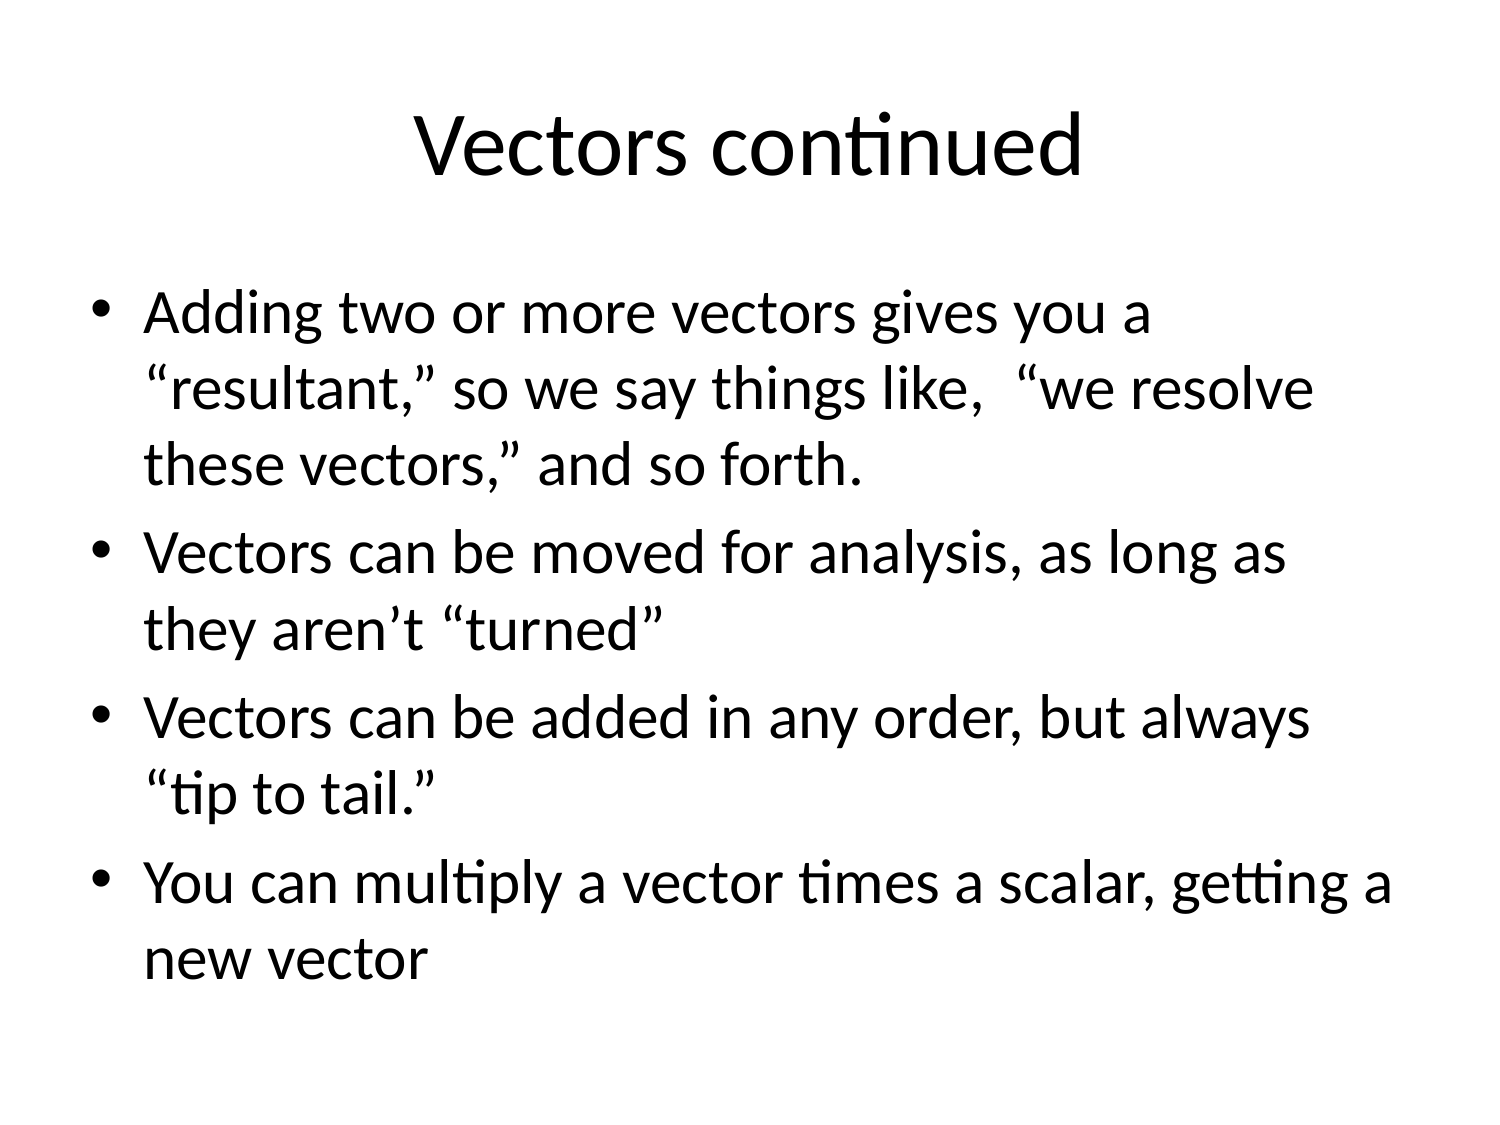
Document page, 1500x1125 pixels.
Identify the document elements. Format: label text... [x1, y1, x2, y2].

title Vectors continued [75, 45, 1425, 233]
list Adding two or more vectors gives you a “resultant,” so we say things like, “we resolve these vectors,” and so forth. Vectors can be moved for analysis, as long as they aren’t “turned” Vectors can be added in any order, but always “tip to tail.” You can multiply a vector times a scalar, getting a new vector [75, 262, 1425, 1005]
